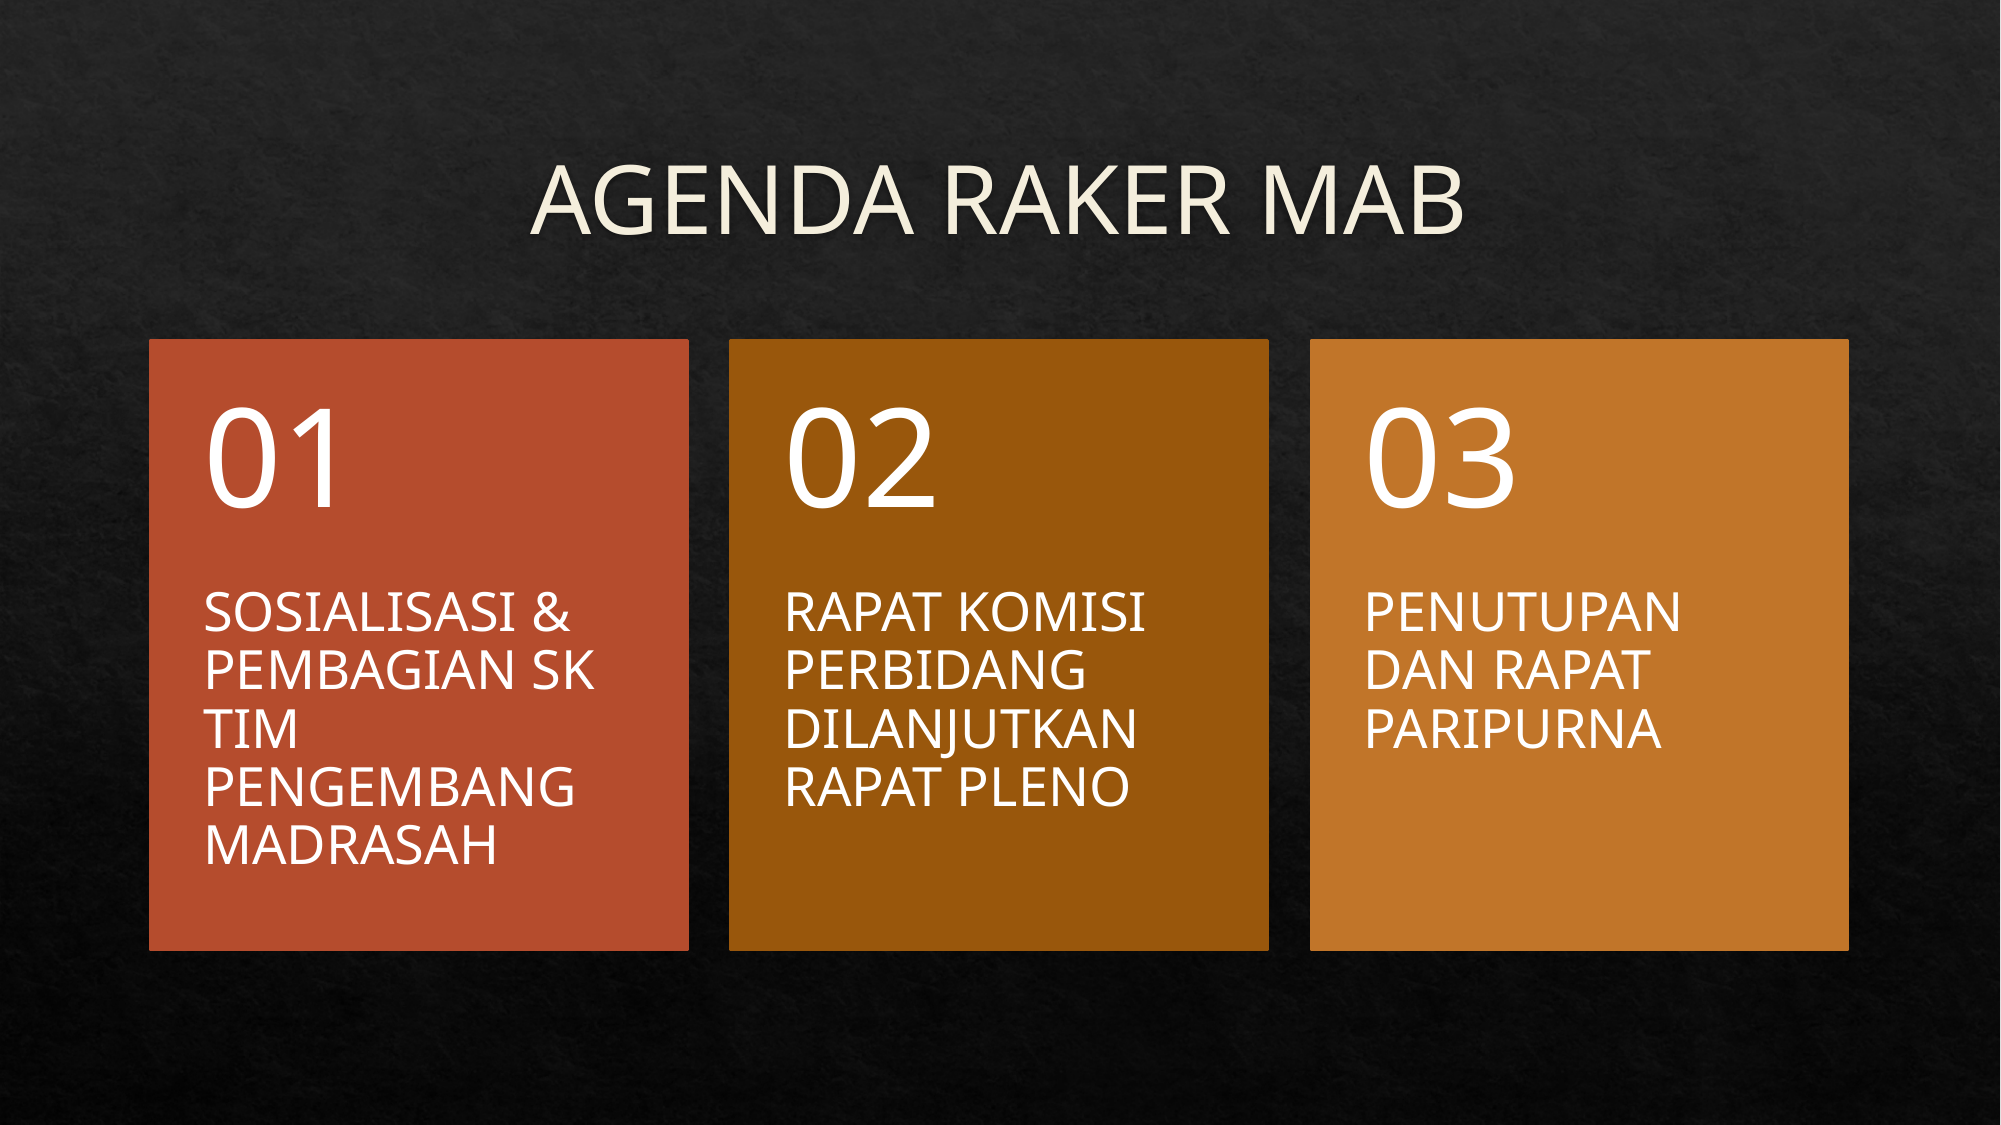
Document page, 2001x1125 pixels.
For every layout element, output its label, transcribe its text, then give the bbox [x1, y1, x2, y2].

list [149, 340, 1849, 951]
title AGENDA RAKER MAB [149, 99, 1849, 307]
